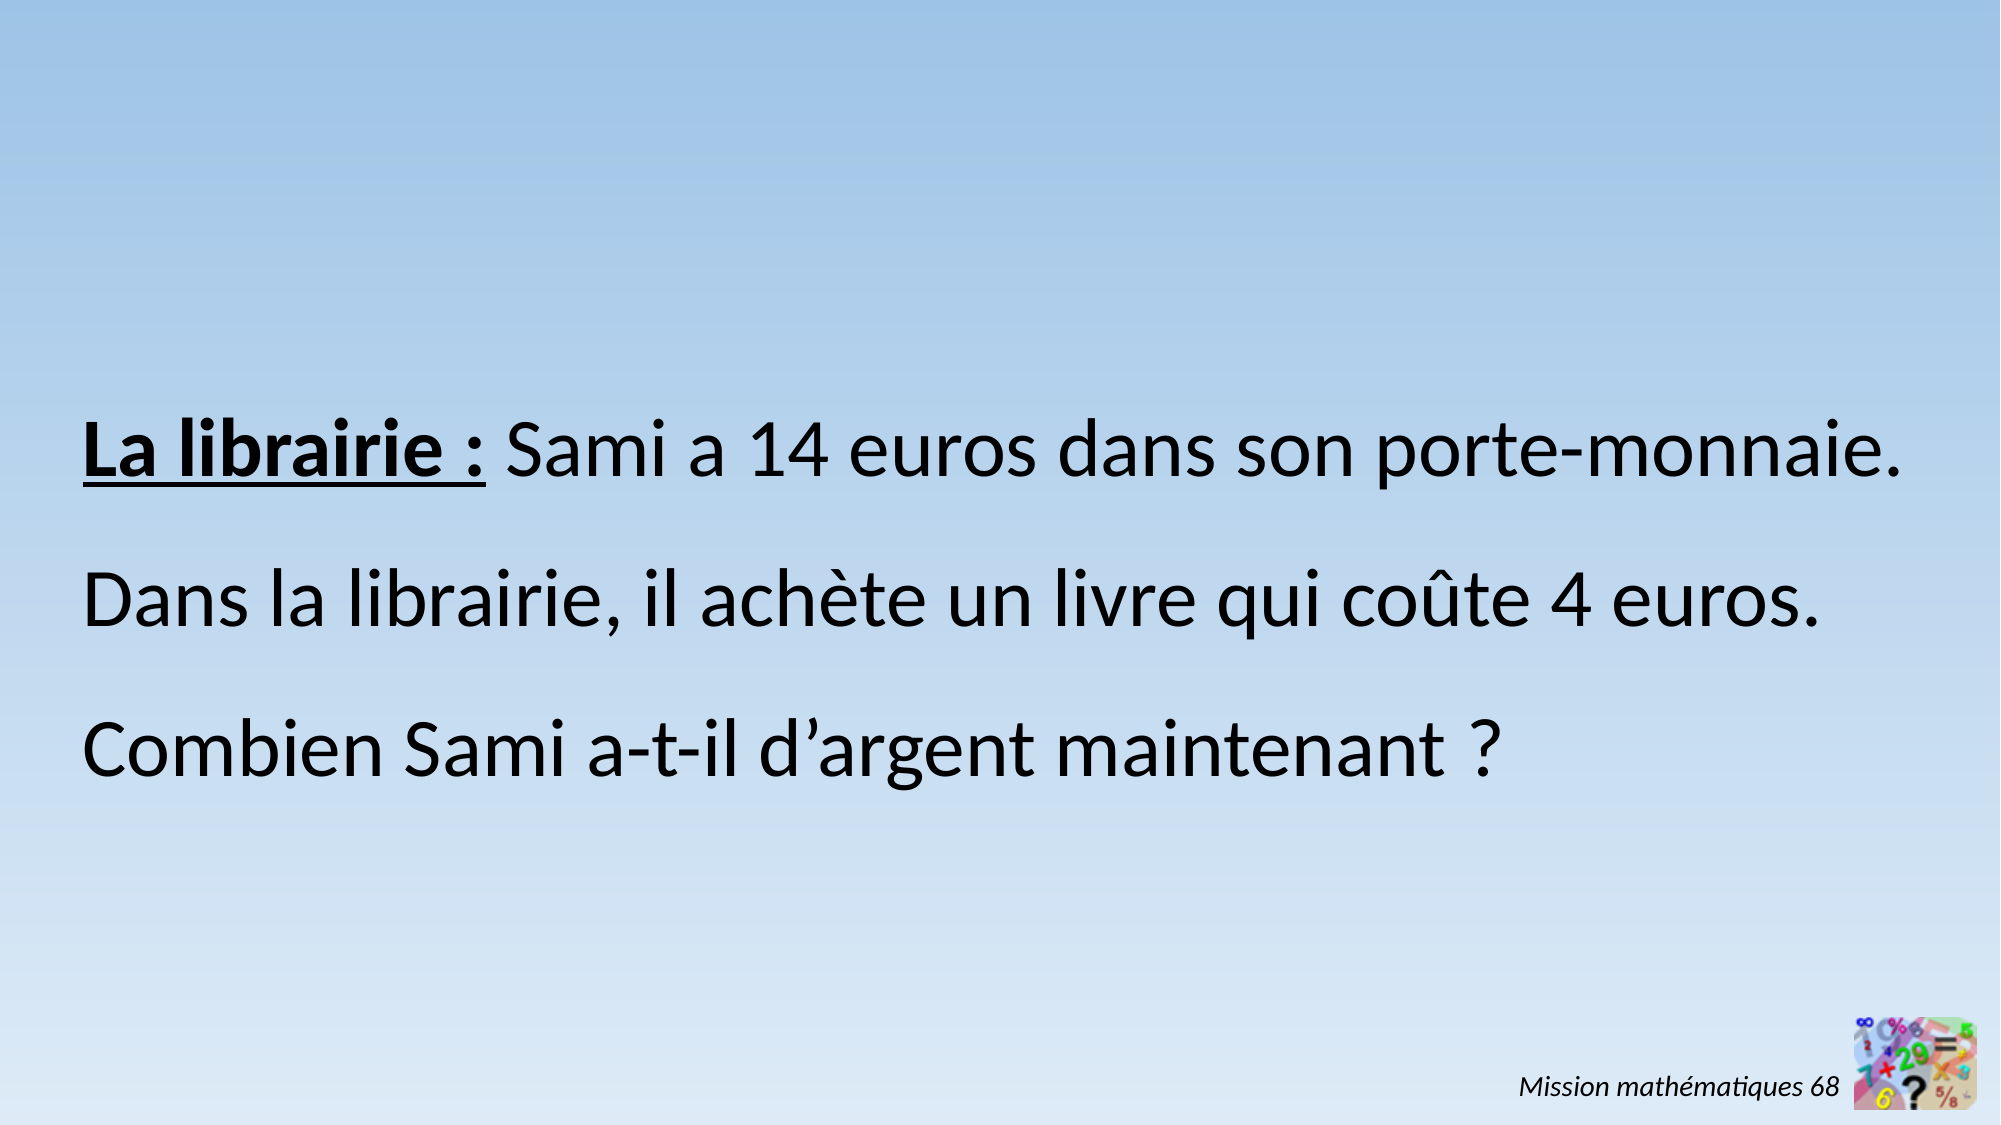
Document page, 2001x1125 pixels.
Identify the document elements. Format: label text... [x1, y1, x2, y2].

text_box La librairie : Sami a 14 euros dans son porte-monnaie. Dans la librairie, il achète un livre qui coûte 4 euros. Combien Sami a-t-il d’argent maintenant ? [67, 335, 1933, 801]
picture [1854, 1017, 1977, 1110]
text_box Mission mathématiques 68 [1501, 1059, 1854, 1110]
